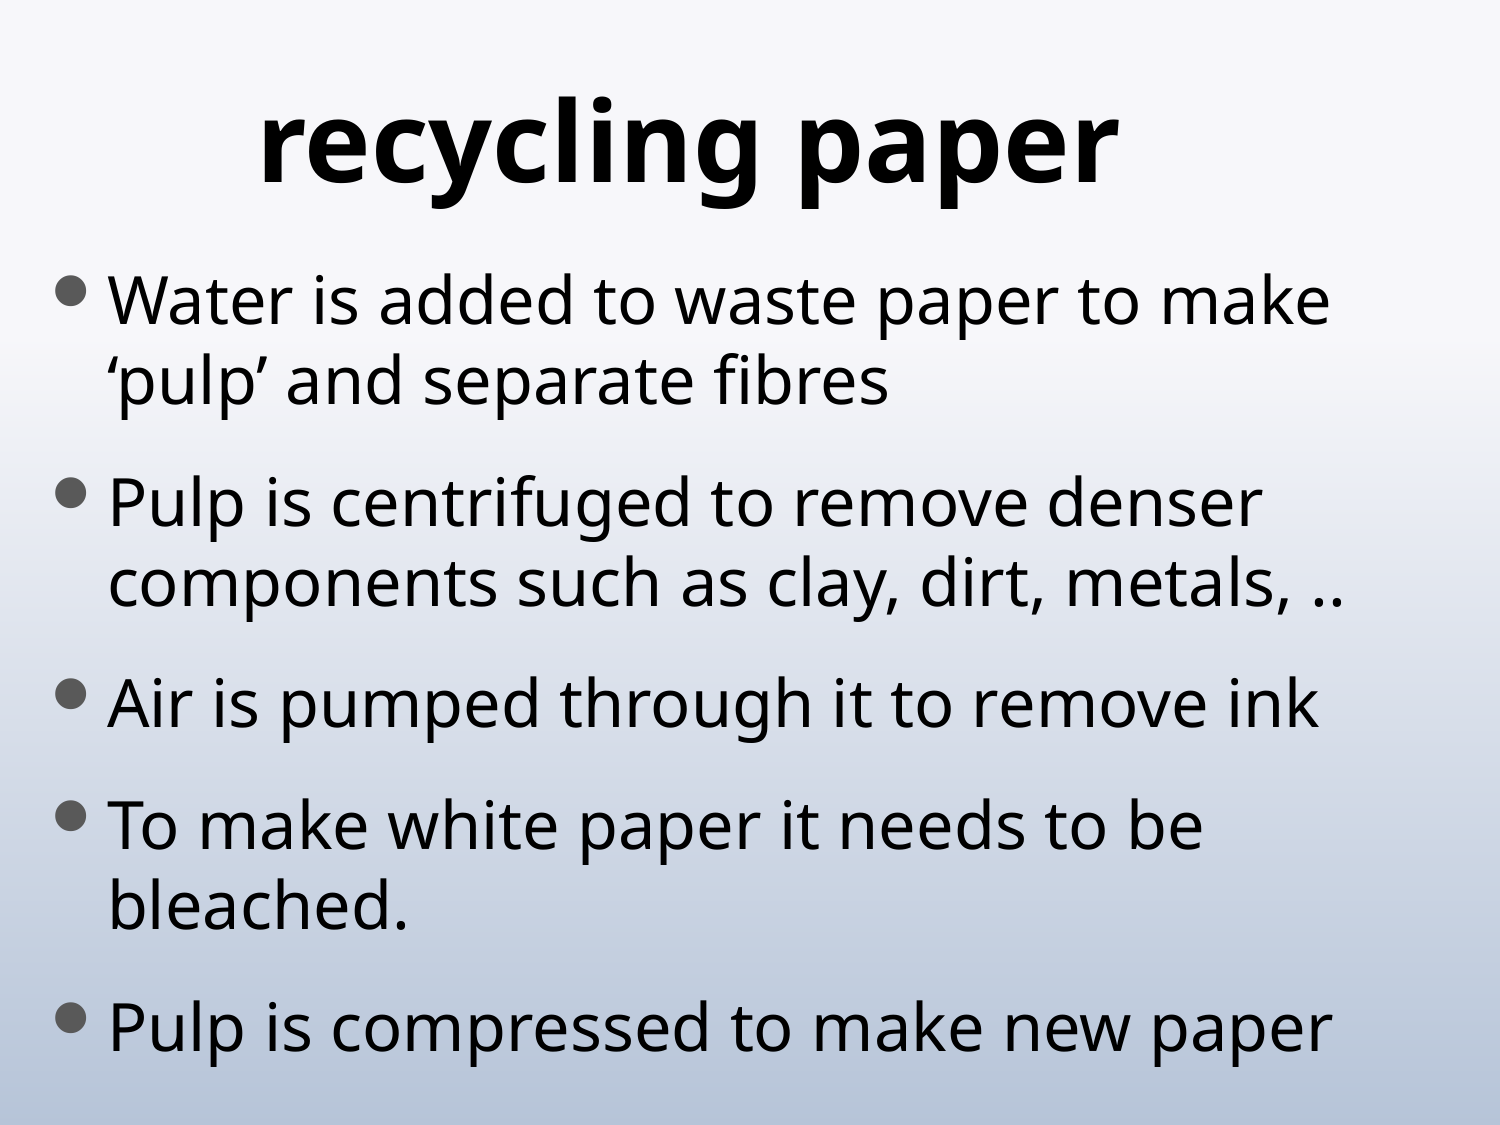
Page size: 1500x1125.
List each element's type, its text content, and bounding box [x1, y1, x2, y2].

list Water is added to waste paper to make ‘pulp’ and separate fibres Pulp is centrifuged to remove denser components such as clay, dirt, metals, .. Air is pumped through it to remove ink To make white paper it needs to be bleached. Pulp is compressed to make new paper [35, 250, 1500, 821]
title recycling paper [88, 42, 1289, 250]
